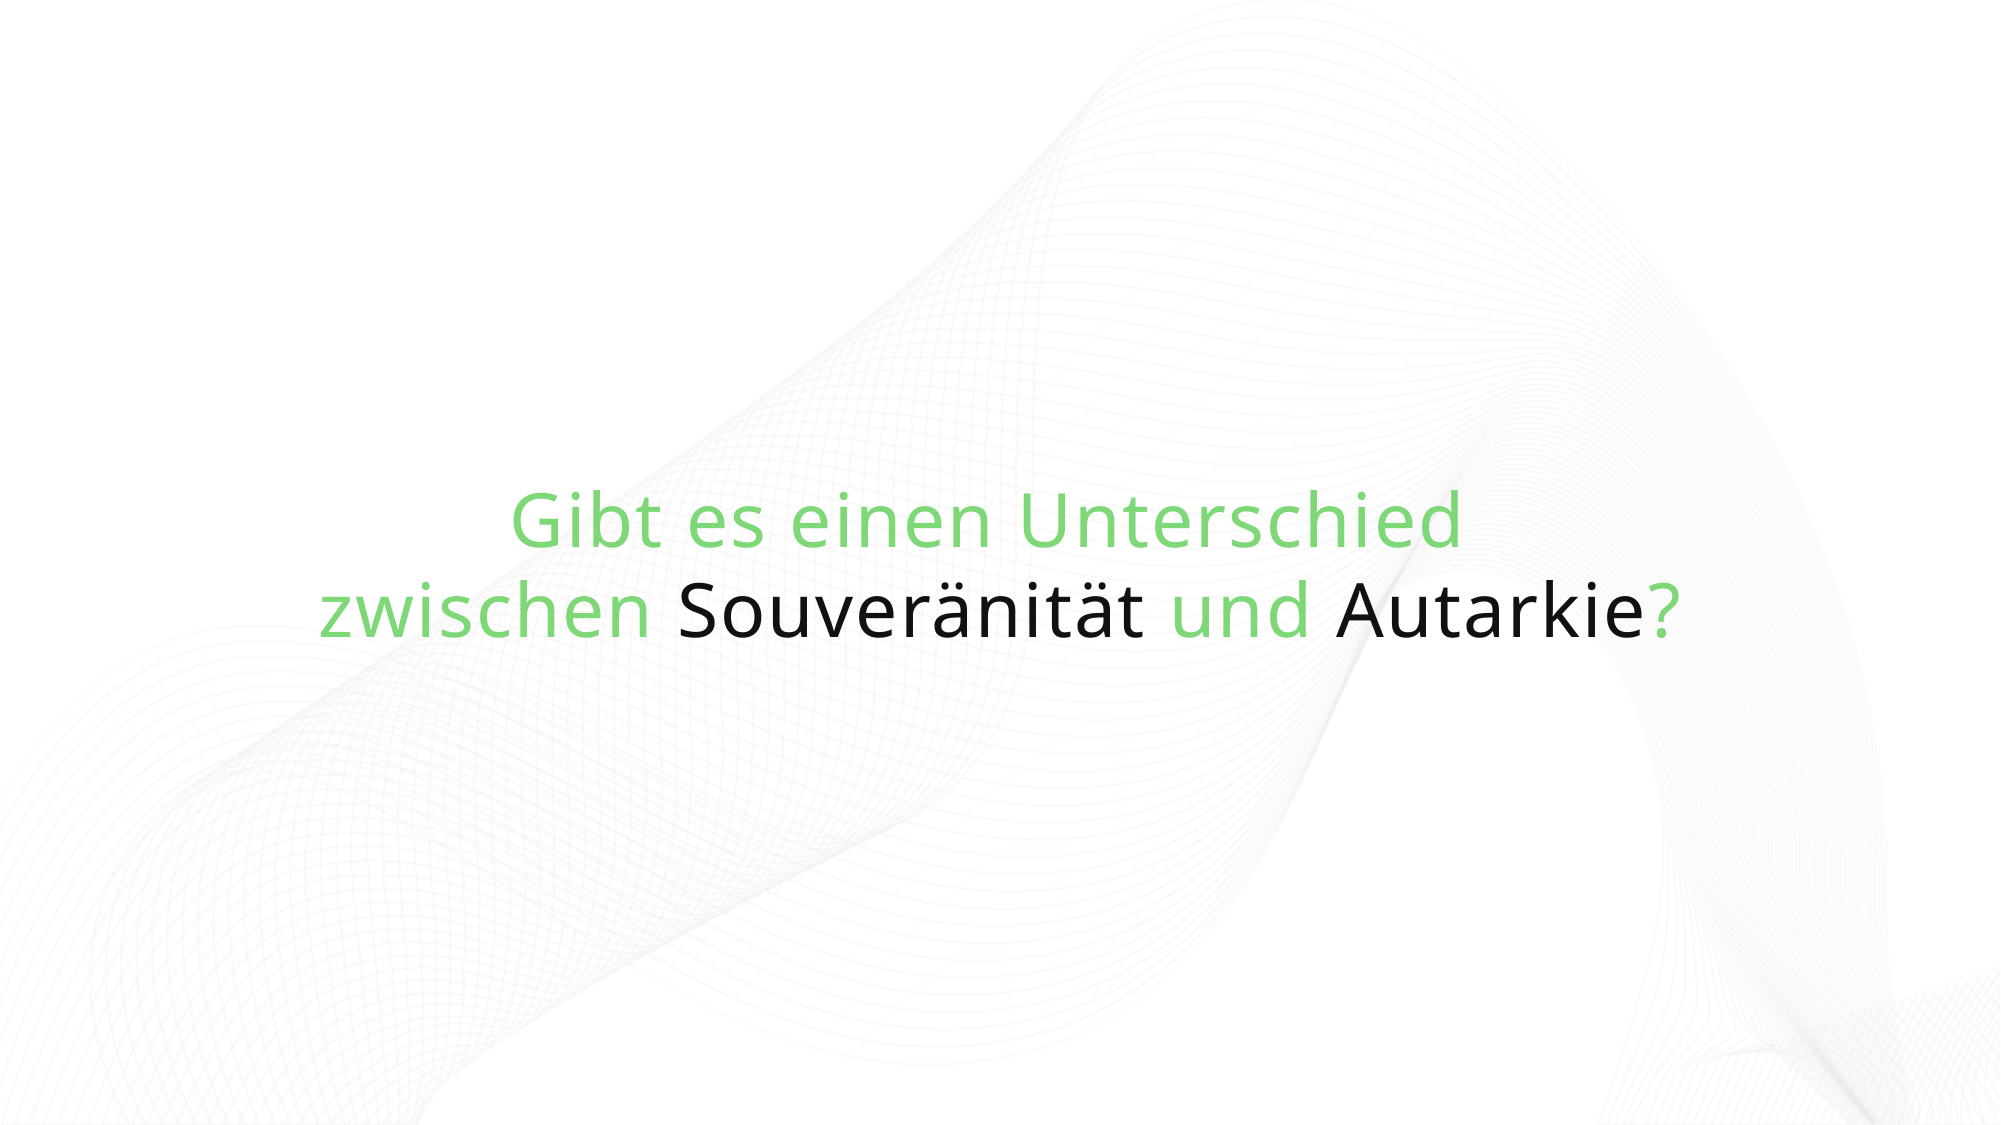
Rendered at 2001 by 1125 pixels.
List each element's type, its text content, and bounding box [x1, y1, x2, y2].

title Gibt es einen Unterschied zwischen Souveränität und Autarkie? [291, 464, 1709, 661]
